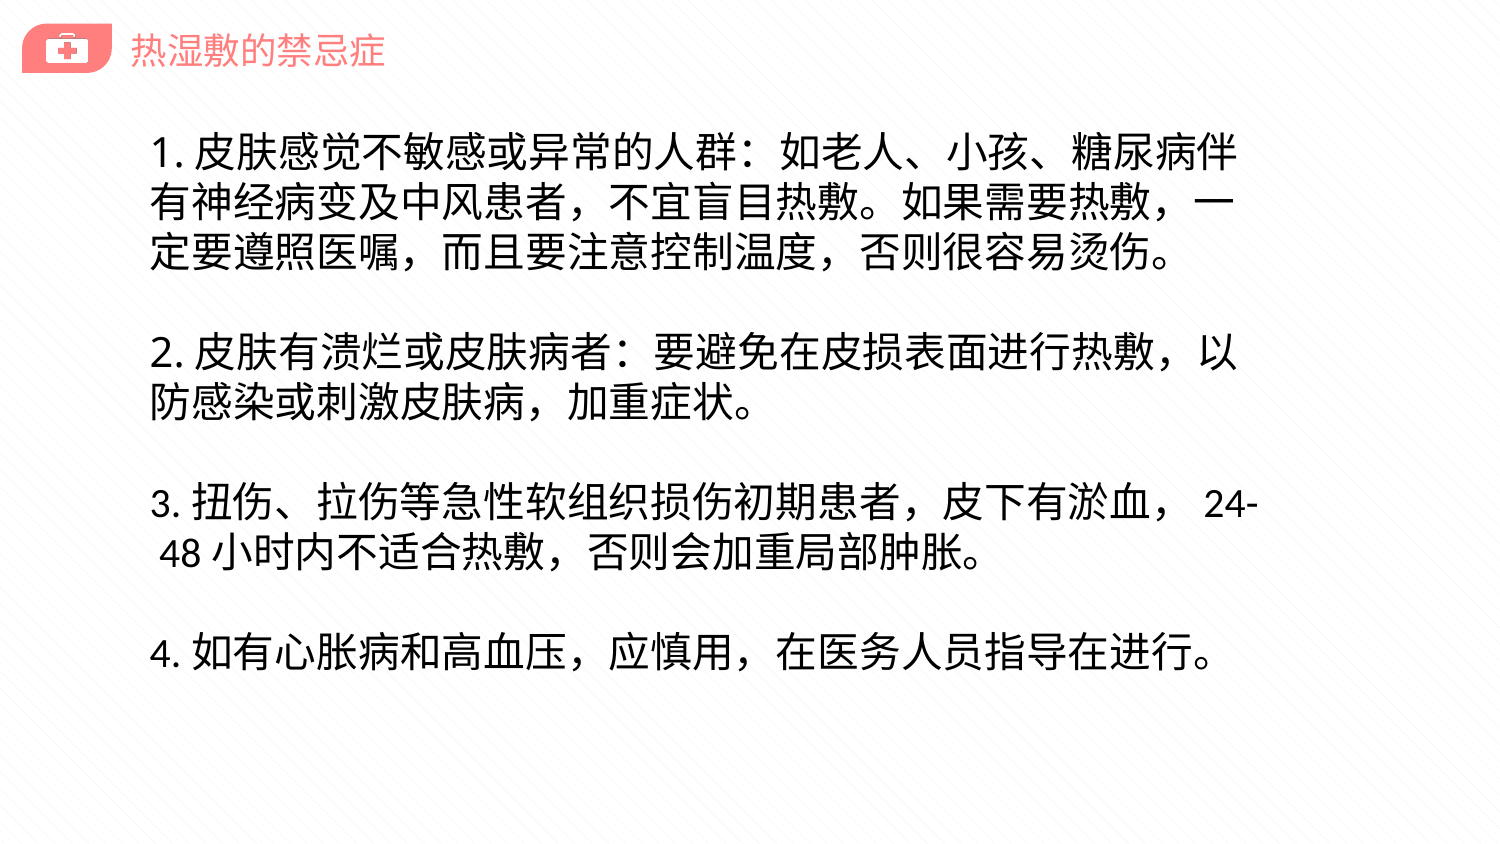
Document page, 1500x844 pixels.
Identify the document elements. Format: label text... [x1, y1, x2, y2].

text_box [21, 20, 767, 81]
text_box 1.皮肤感觉不敏感或异常的人群：如老人、小孩、糖尿病伴有神经病变及中风患者，不宜盲目热敷。如果需要热敷，一定要遵照医嘱，而且要注意控制温度，否则很容易烫伤。 2.皮肤有溃烂或皮肤病者：要避免在皮损表面进行热敷，以防感染或刺激皮肤病，加重症状。 3.扭伤、拉伤等急性软组织损伤初期患者，皮下有淤血，24- 48小时内不适合热敷，否则会加重局部肿胀。 4.如有心胀病和高血压，应慎用，在医务人员指导在进行。 [134, 118, 1283, 684]
